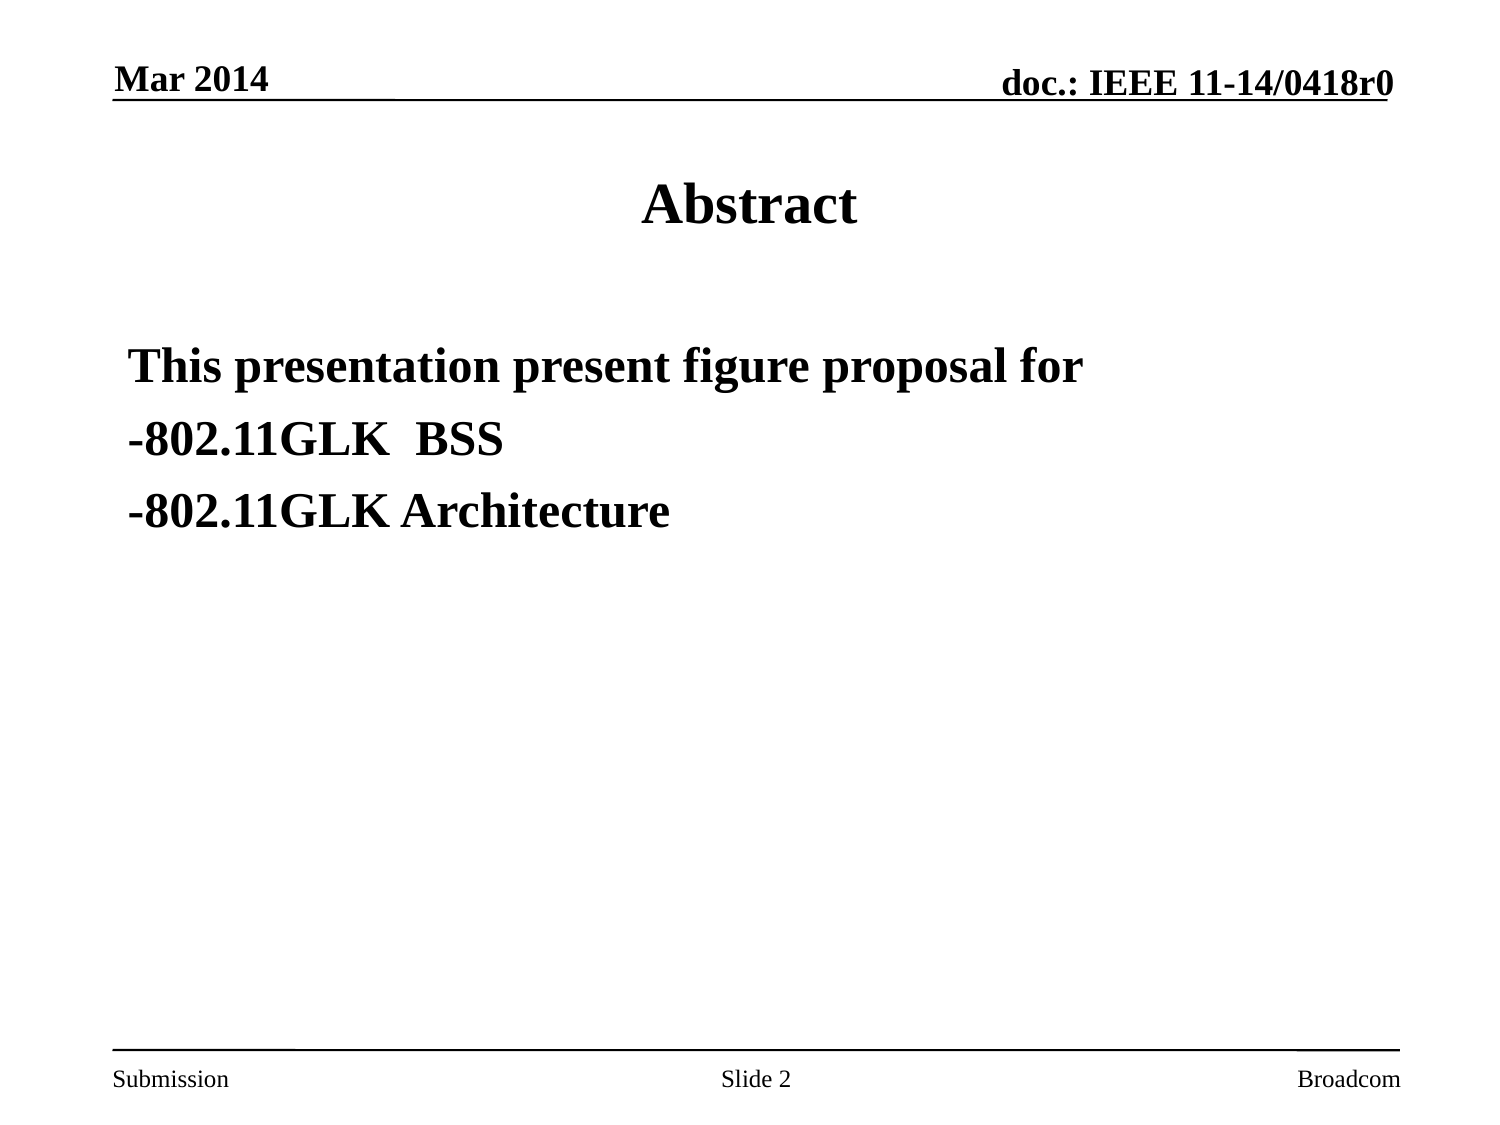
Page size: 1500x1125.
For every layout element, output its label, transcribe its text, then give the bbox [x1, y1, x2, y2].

slide_number Slide 2 [712, 1061, 800, 1123]
footer Broadcom [878, 1061, 1402, 1093]
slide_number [114, 54, 423, 100]
title Abstract [112, 112, 1388, 288]
list This presentation present figure proposal for -802.11GLK BSS -802.11GLK Architecture [112, 324, 1388, 1000]
